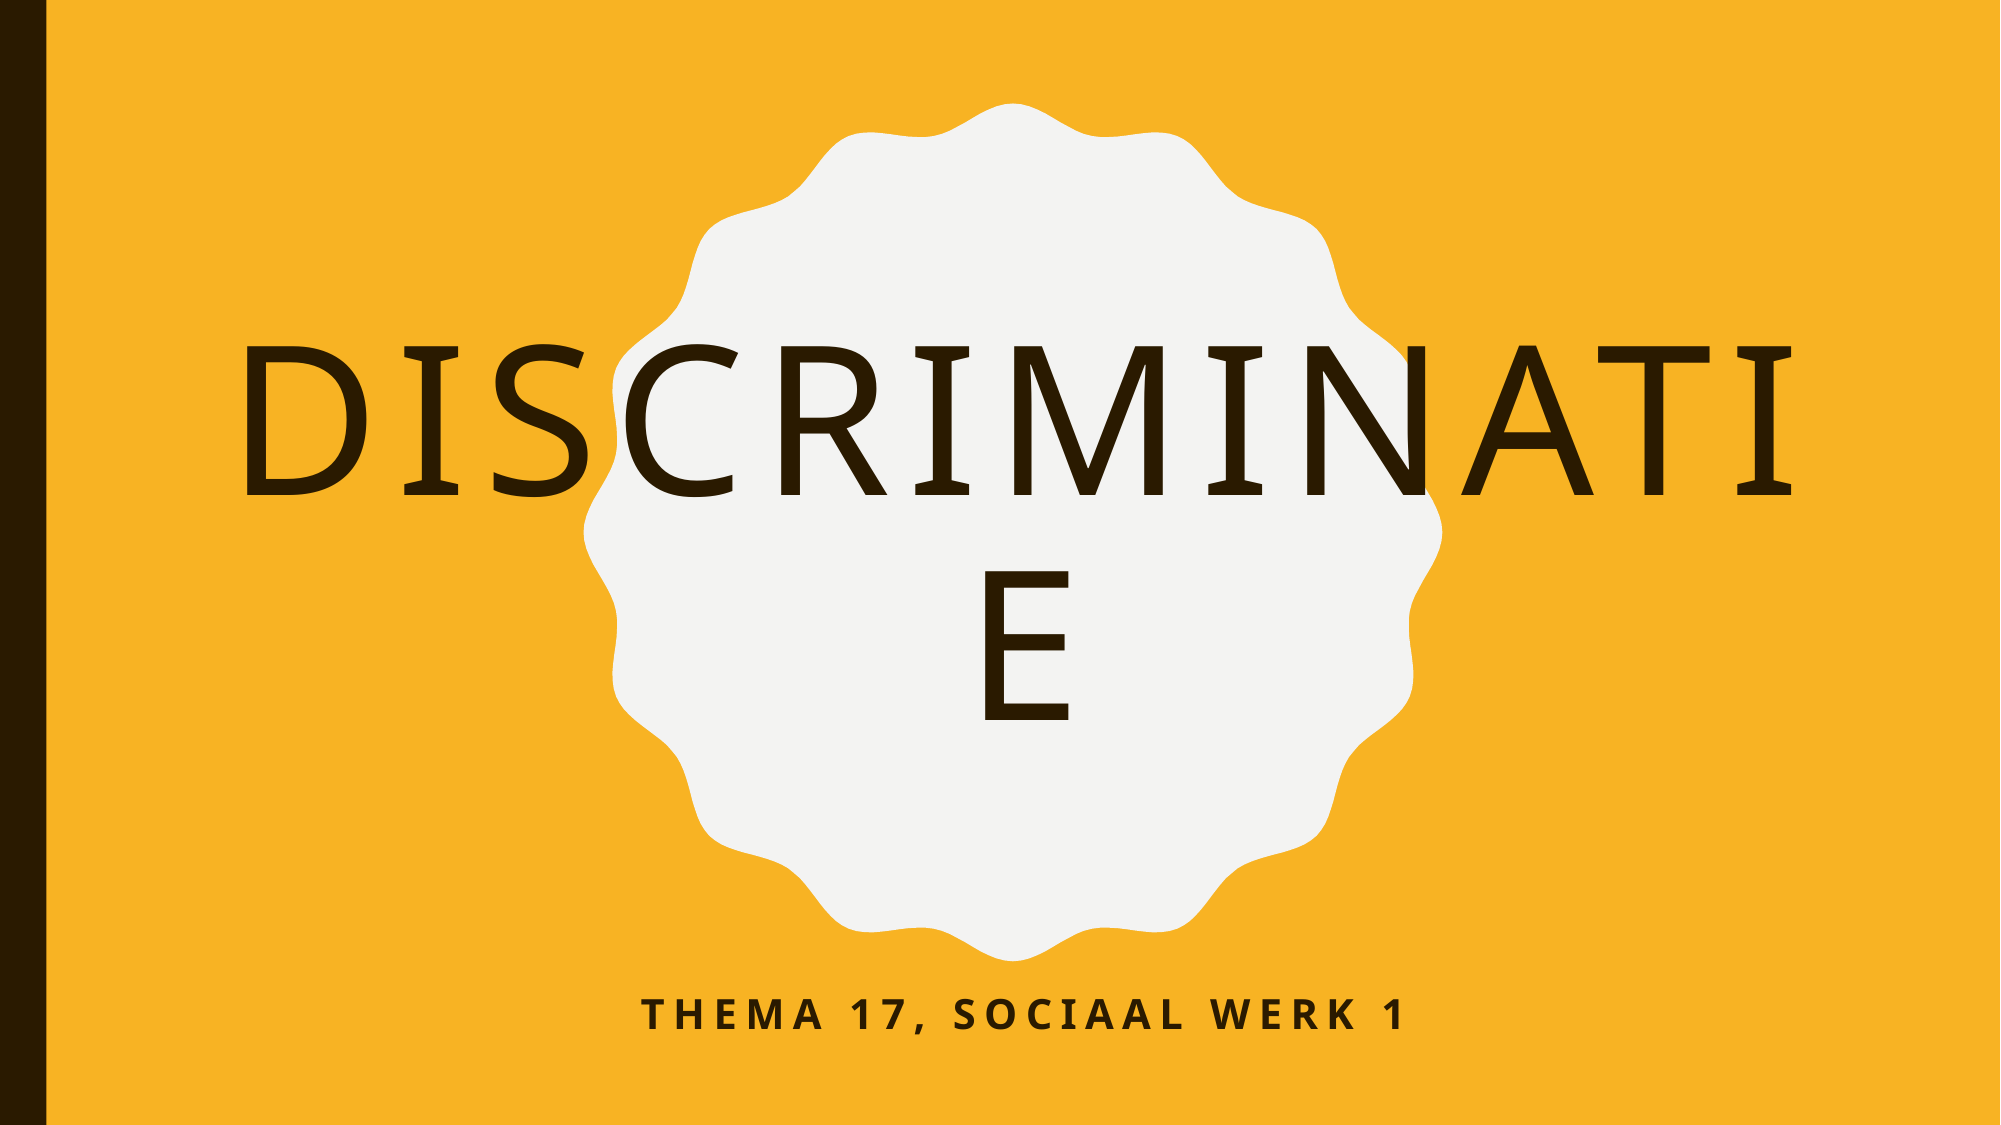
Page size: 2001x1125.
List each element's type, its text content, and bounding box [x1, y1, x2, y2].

title Discriminatie [176, 180, 1870, 902]
subtitle Thema 17, sociaal werk 1 [363, 980, 1684, 1103]
